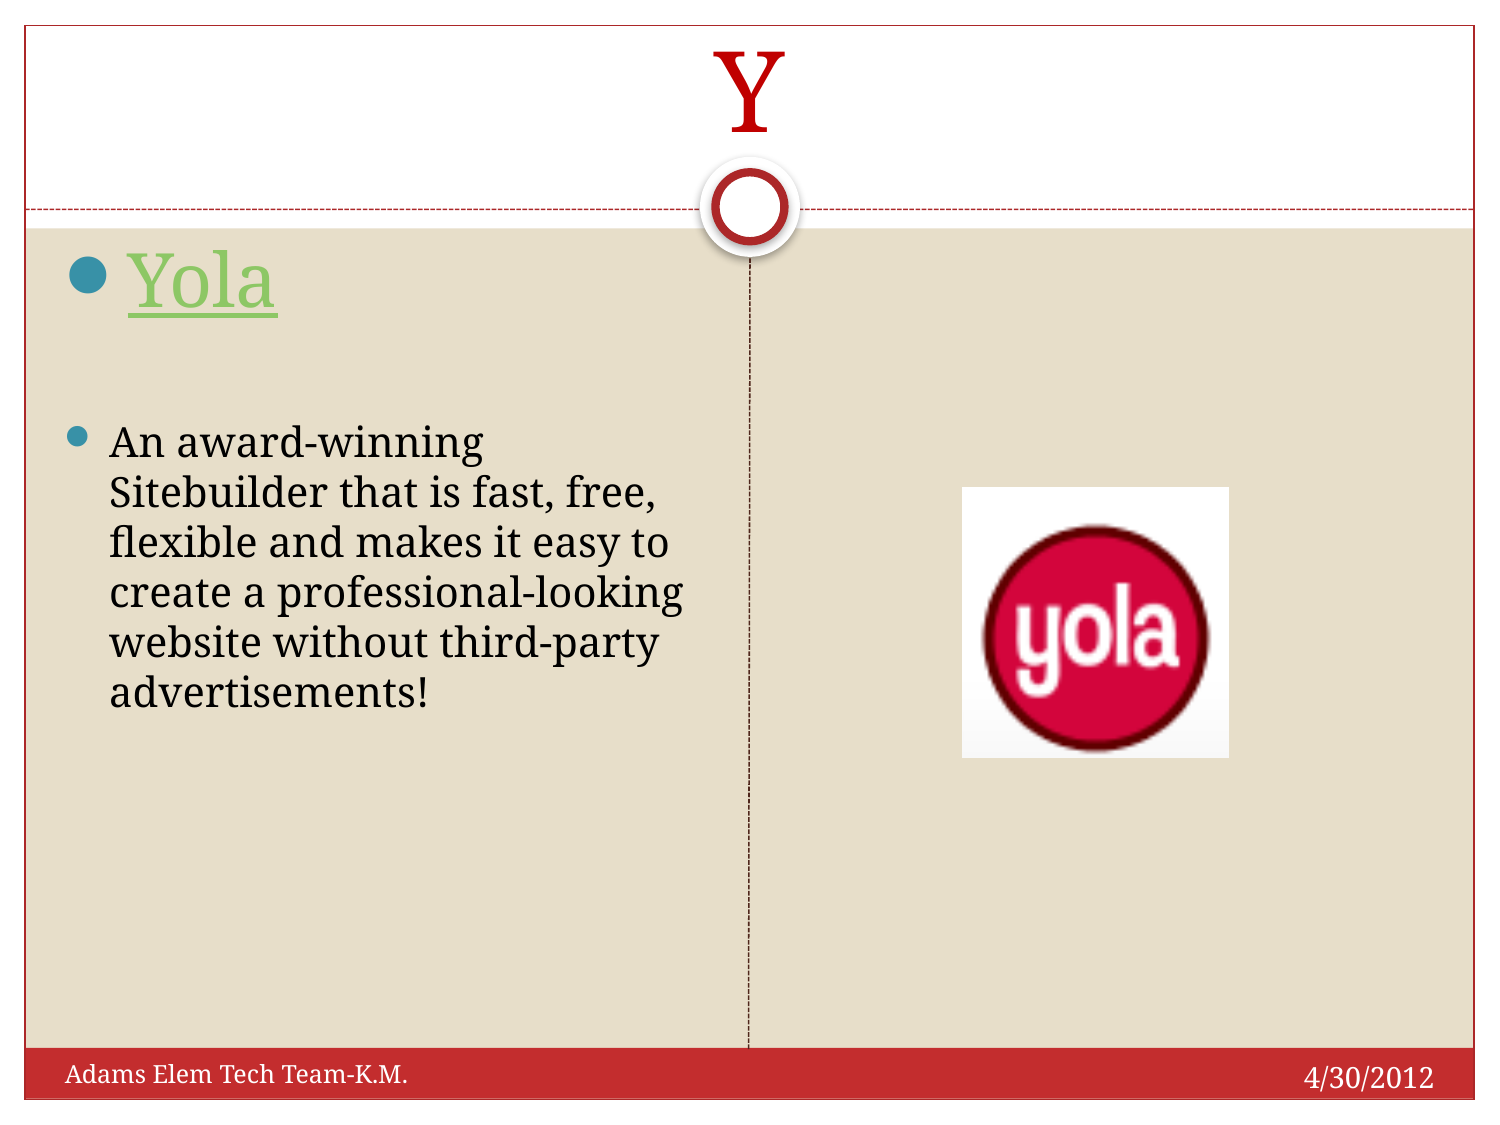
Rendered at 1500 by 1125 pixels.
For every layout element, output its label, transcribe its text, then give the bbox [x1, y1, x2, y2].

footer Adams Elem Tech Team-K.M. [50, 1051, 638, 1112]
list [962, 487, 1230, 758]
title Y [49, 37, 1450, 162]
list Yola An award-winning Sitebuilder that is fast, free, flexible and makes it easy to create a professional-looking website without third-party advertisements! [49, 224, 712, 993]
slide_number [950, 1051, 1450, 1112]
